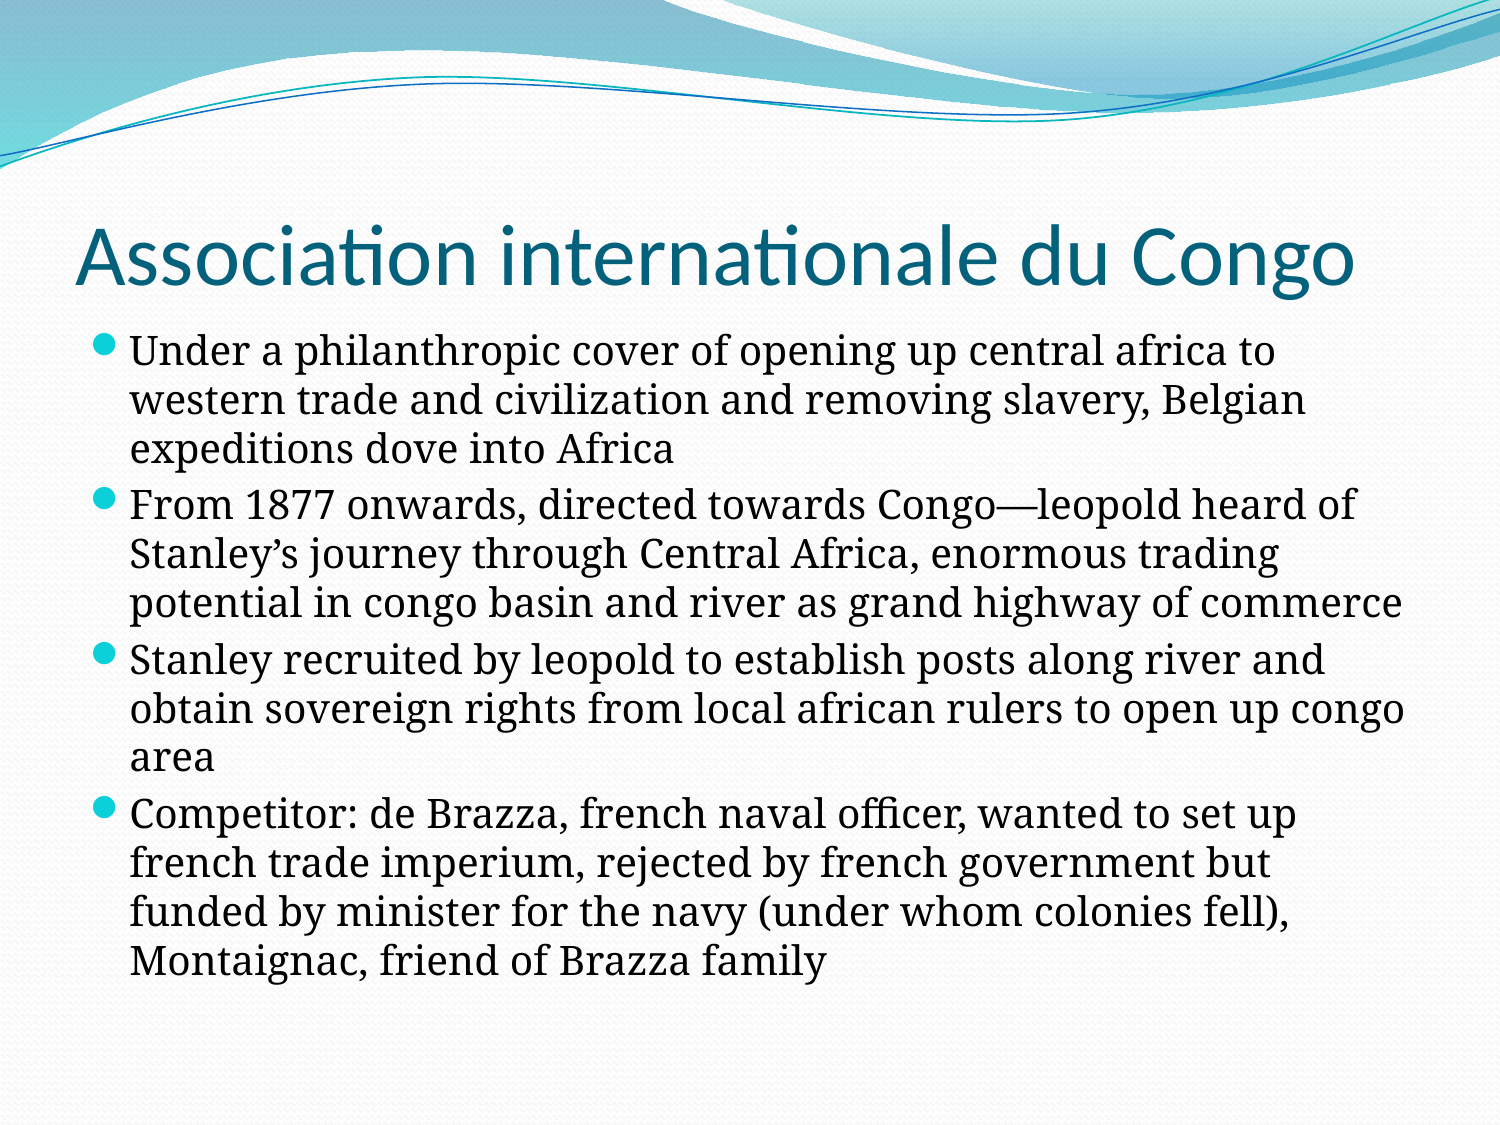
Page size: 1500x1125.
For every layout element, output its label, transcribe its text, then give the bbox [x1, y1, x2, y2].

title Association internationale du Congo [75, 115, 1425, 303]
list Under a philanthropic cover of opening up central africa to western trade and civilization and removing slavery, Belgian expeditions dove into Africa From 1877 onwards, directed towards Congo—leopold heard of Stanley’s journey through Central Africa, enormous trading potential in congo basin and river as grand highway of commerce Stanley recruited by leopold to establish posts along river and obtain sovereign rights from local african rulers to open up congo area Competitor: de Brazza, french naval officer, wanted to set up french trade imperium, rejected by french government but funded by minister for the navy (under whom colonies fell), Montaignac, friend of Brazza family [75, 317, 1425, 1038]
